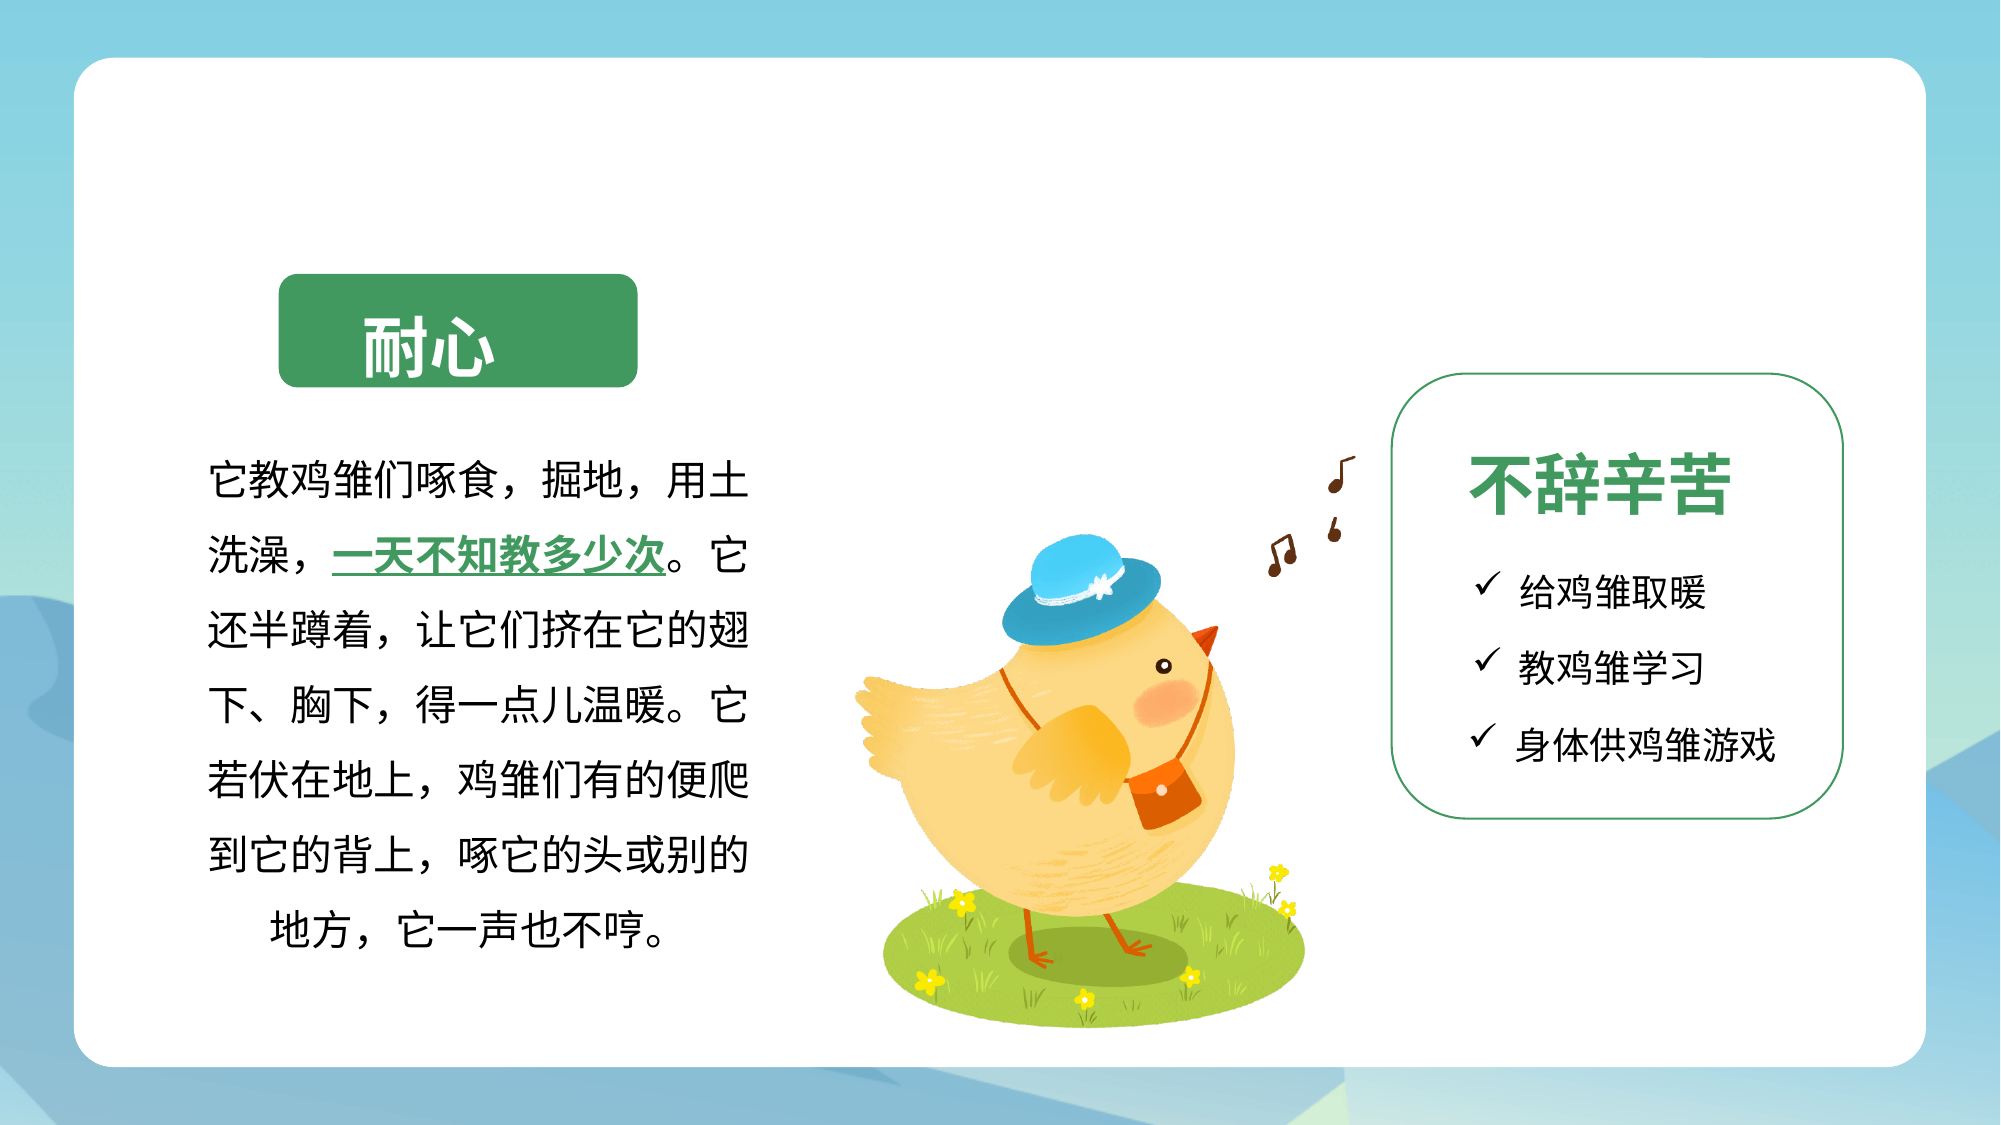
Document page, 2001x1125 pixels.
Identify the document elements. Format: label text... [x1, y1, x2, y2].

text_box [278, 258, 638, 388]
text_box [1391, 373, 1981, 819]
picture [0, 0, 2001, 1125]
text_box 它教鸡雏们啄食，掘地，用土洗澡，一天不知教多少次。它还半蹲着，让它们挤在它的翅下、胸下，得一点儿温暖。它若伏在地上，鸡雏们有的便爬到它的背上，啄它的头或别的地方，它一声也不哼。 [184, 420, 705, 961]
